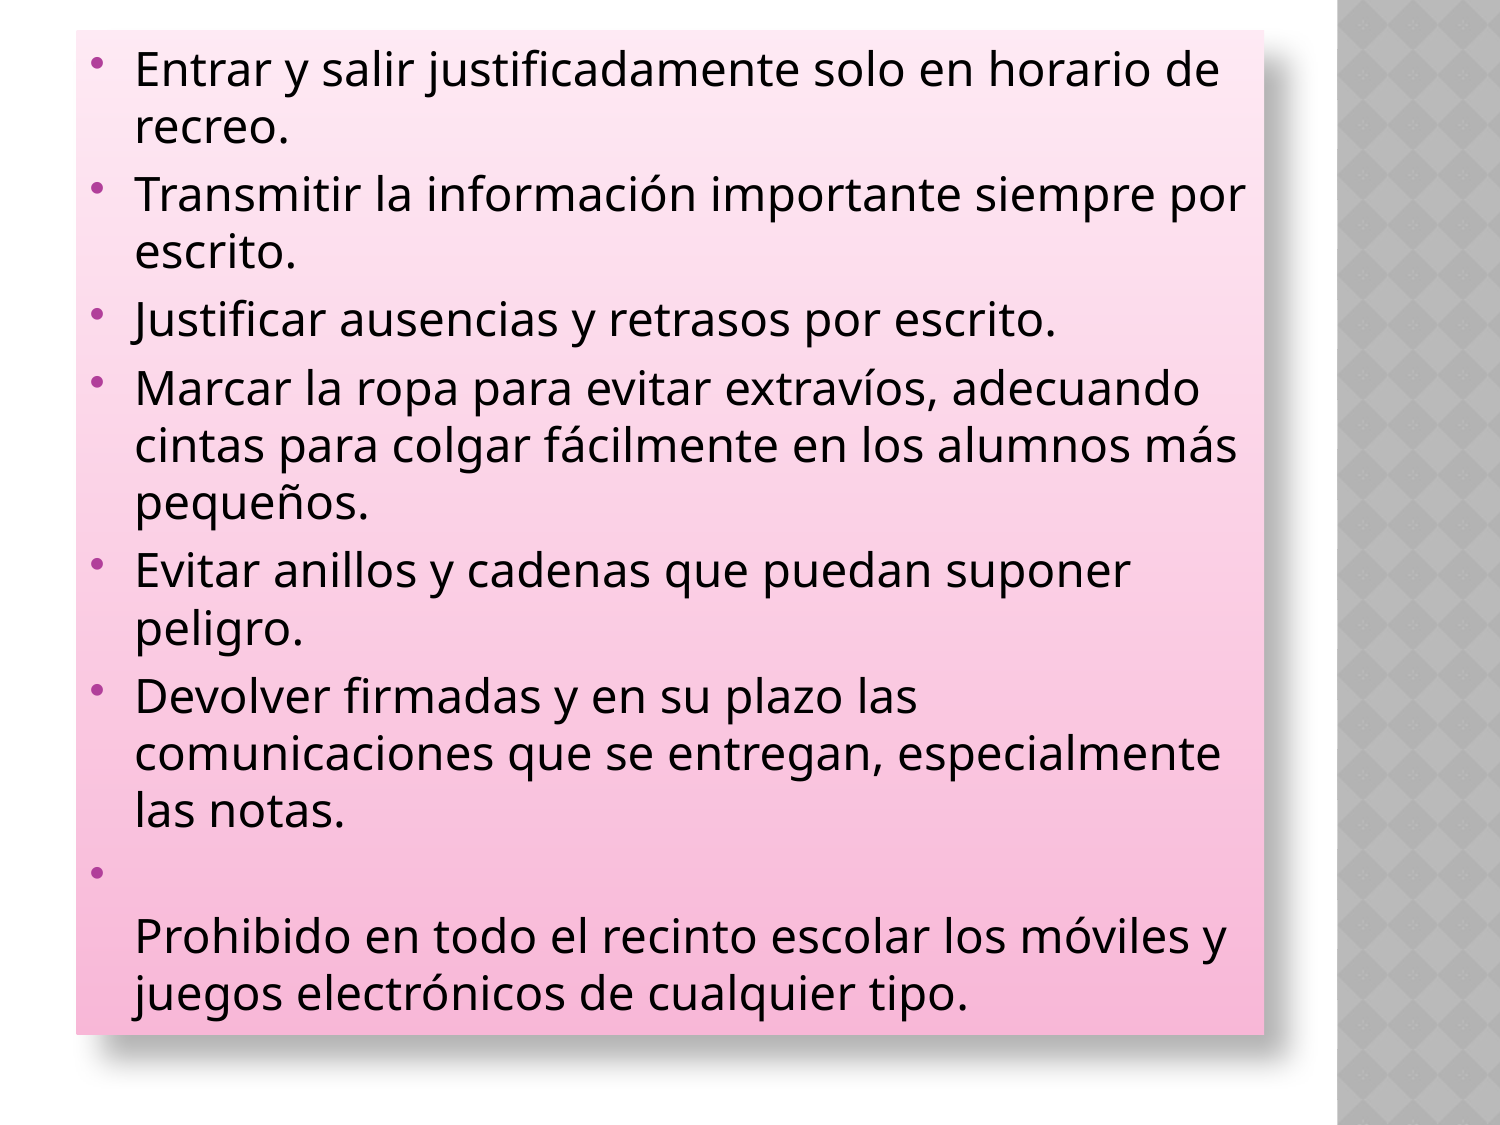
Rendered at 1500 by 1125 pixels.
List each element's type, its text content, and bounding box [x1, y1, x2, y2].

list Entrar y salir justificadamente solo en horario de recreo. Transmitir la información importante siempre por escrito. Justificar ausencias y retrasos por escrito. Marcar la ropa para evitar extravíos, adecuando cintas para colgar fácilmente en los alumnos más pequeños. Evitar anillos y cadenas que puedan suponer peligro. Devolver firmadas y en su plazo las comunicaciones que se entregan, especialmente las notas. Prohibido en todo el recinto escolar los móviles y juegos electrónicos de cualquier tipo. [76, 30, 1265, 1036]
